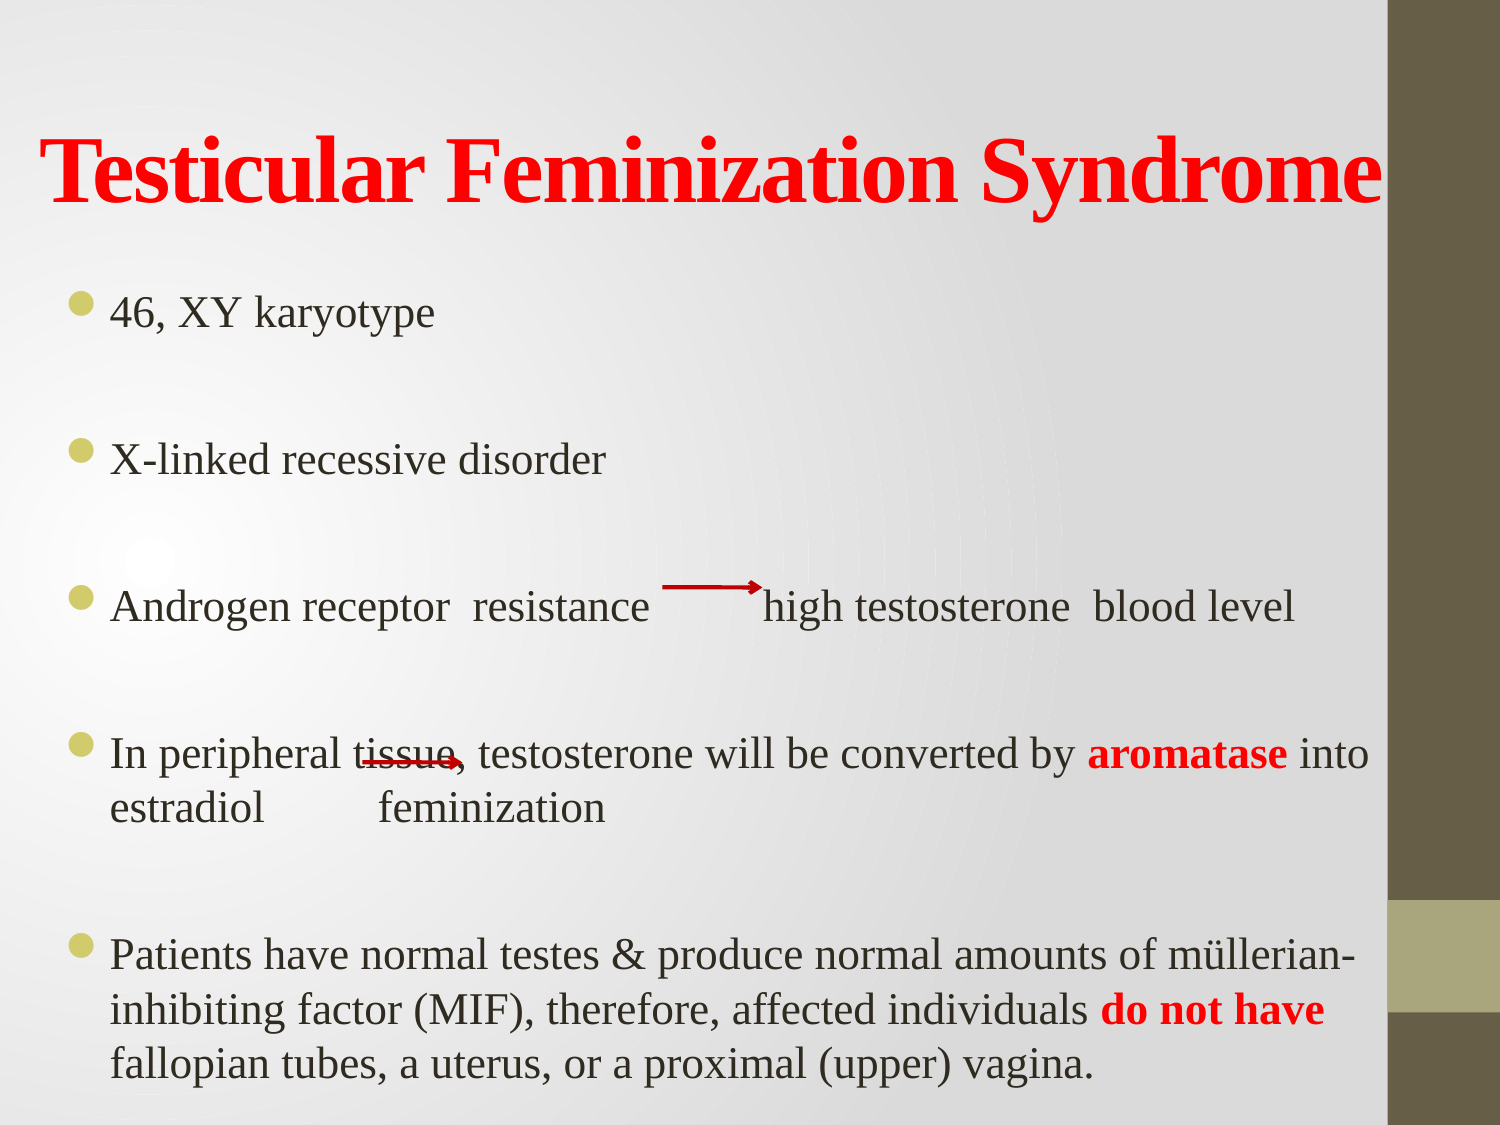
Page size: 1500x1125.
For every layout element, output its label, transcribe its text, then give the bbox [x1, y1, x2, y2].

title Testicular Feminization Syndrome [24, 112, 1488, 216]
list 46, XY karyotype X-linked recessive disorder Androgen receptor resistance high testosterone blood level In peripheral tissue, testosterone will be converted by aromatase into estradiol feminization Patients have normal testes & produce normal amounts of müllerian-inhibiting factor (MIF), therefore, affected individuals do not have fallopian tubes, a uterus, or a proximal (upper) vagina. [50, 275, 1400, 1096]
